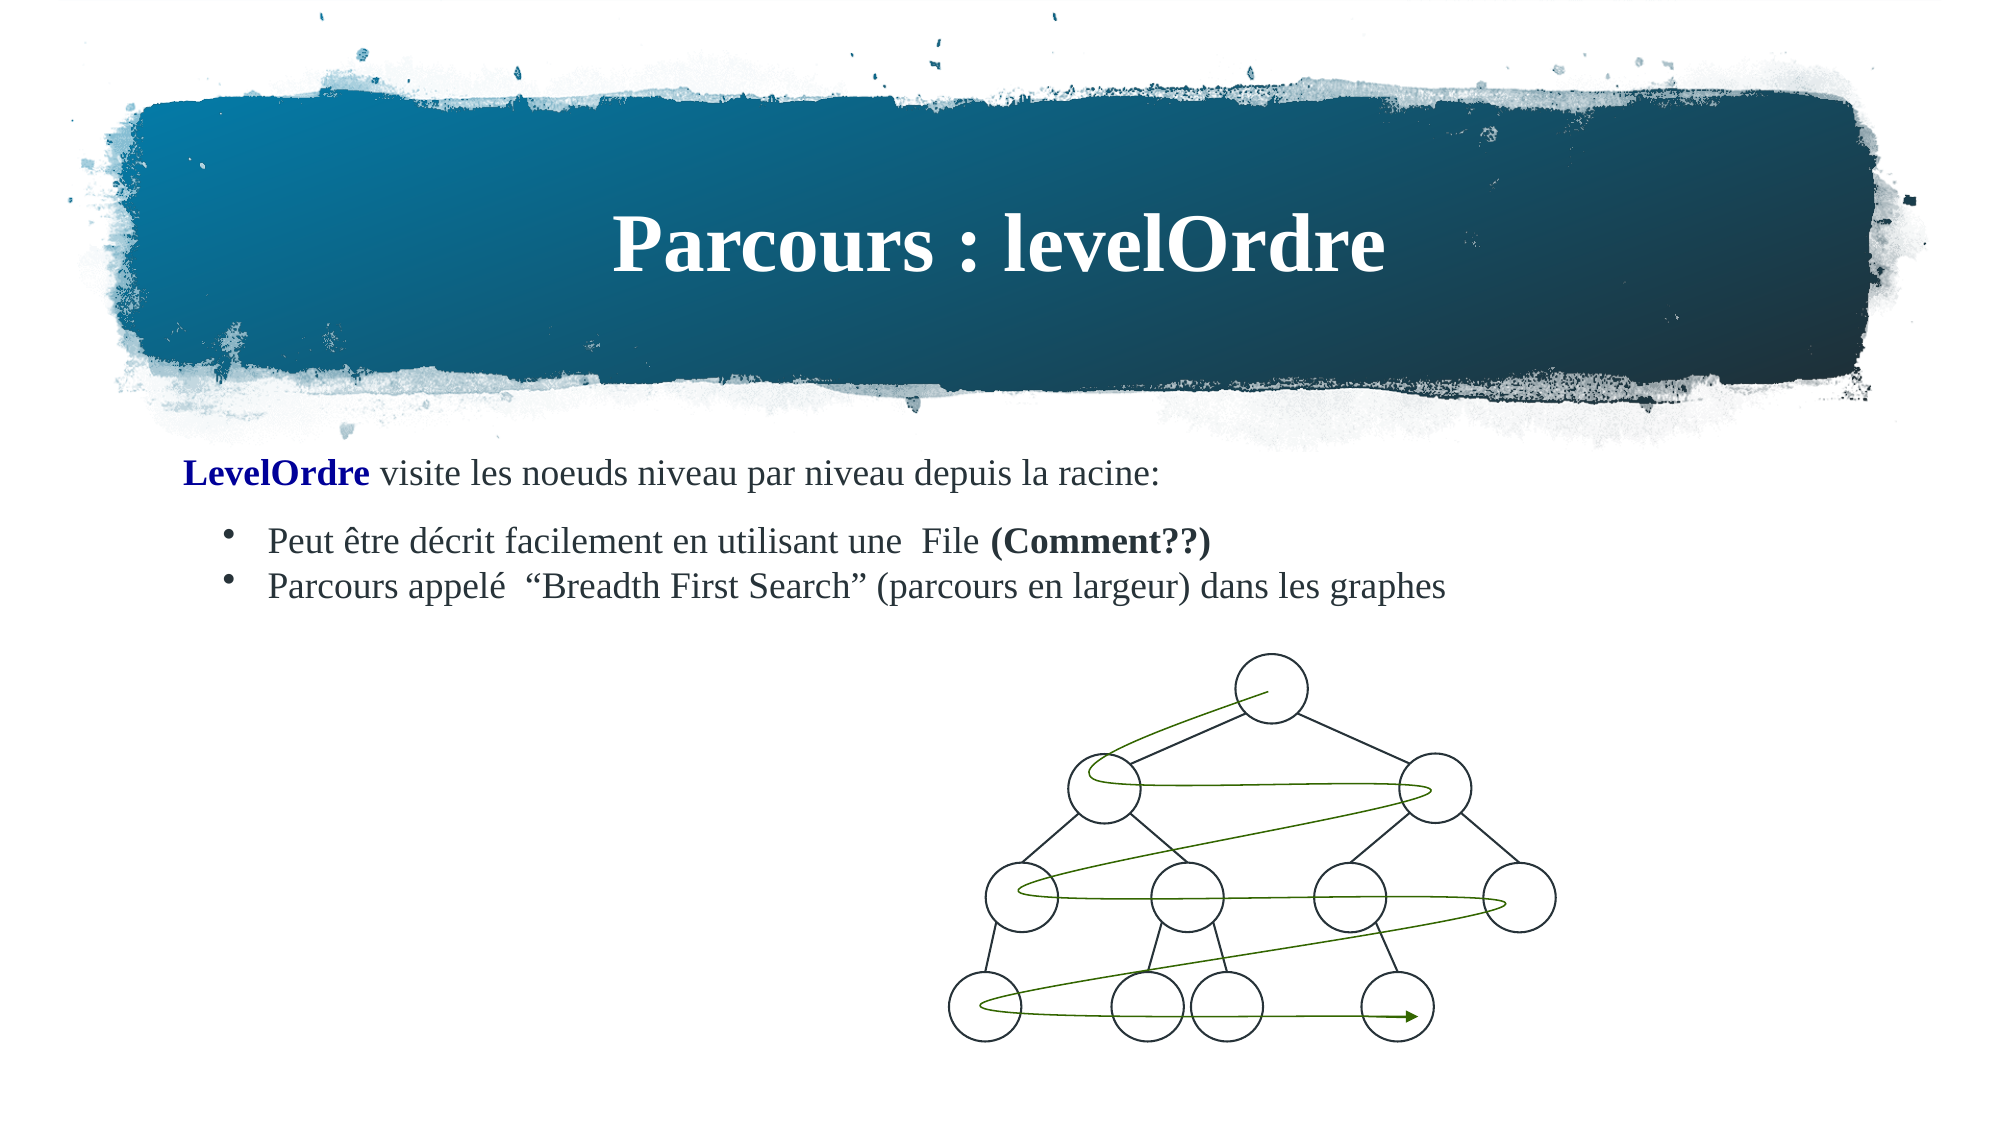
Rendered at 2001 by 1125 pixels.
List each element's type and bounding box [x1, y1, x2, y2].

text_box [948, 653, 1556, 1042]
picture [0, 0, 2000, 1125]
